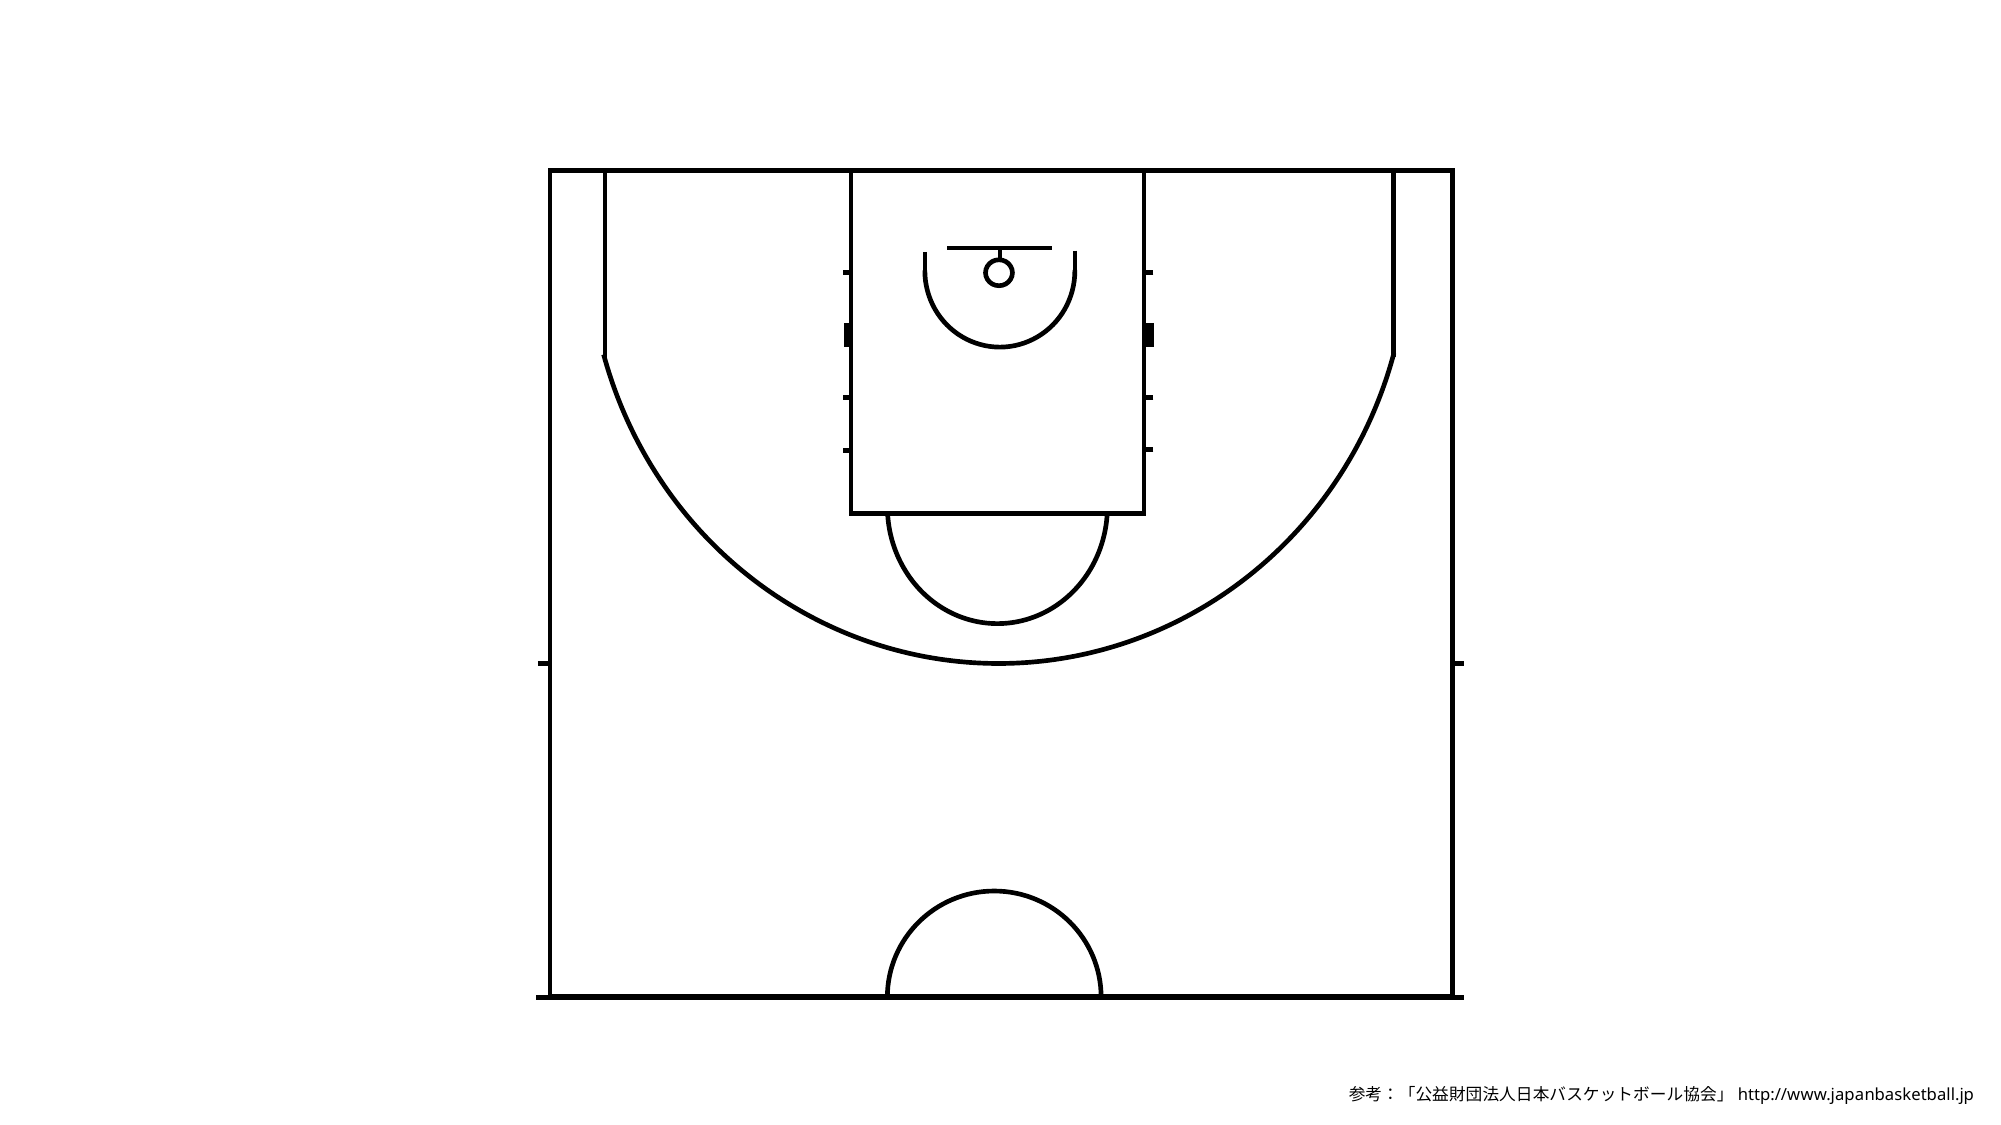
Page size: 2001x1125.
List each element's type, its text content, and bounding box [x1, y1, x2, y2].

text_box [410, 0, 1590, 873]
text_box 参考：「公益財団法人日本バスケットボール協会」http://www.japanbasketball.jp [1333, 1076, 1991, 1112]
